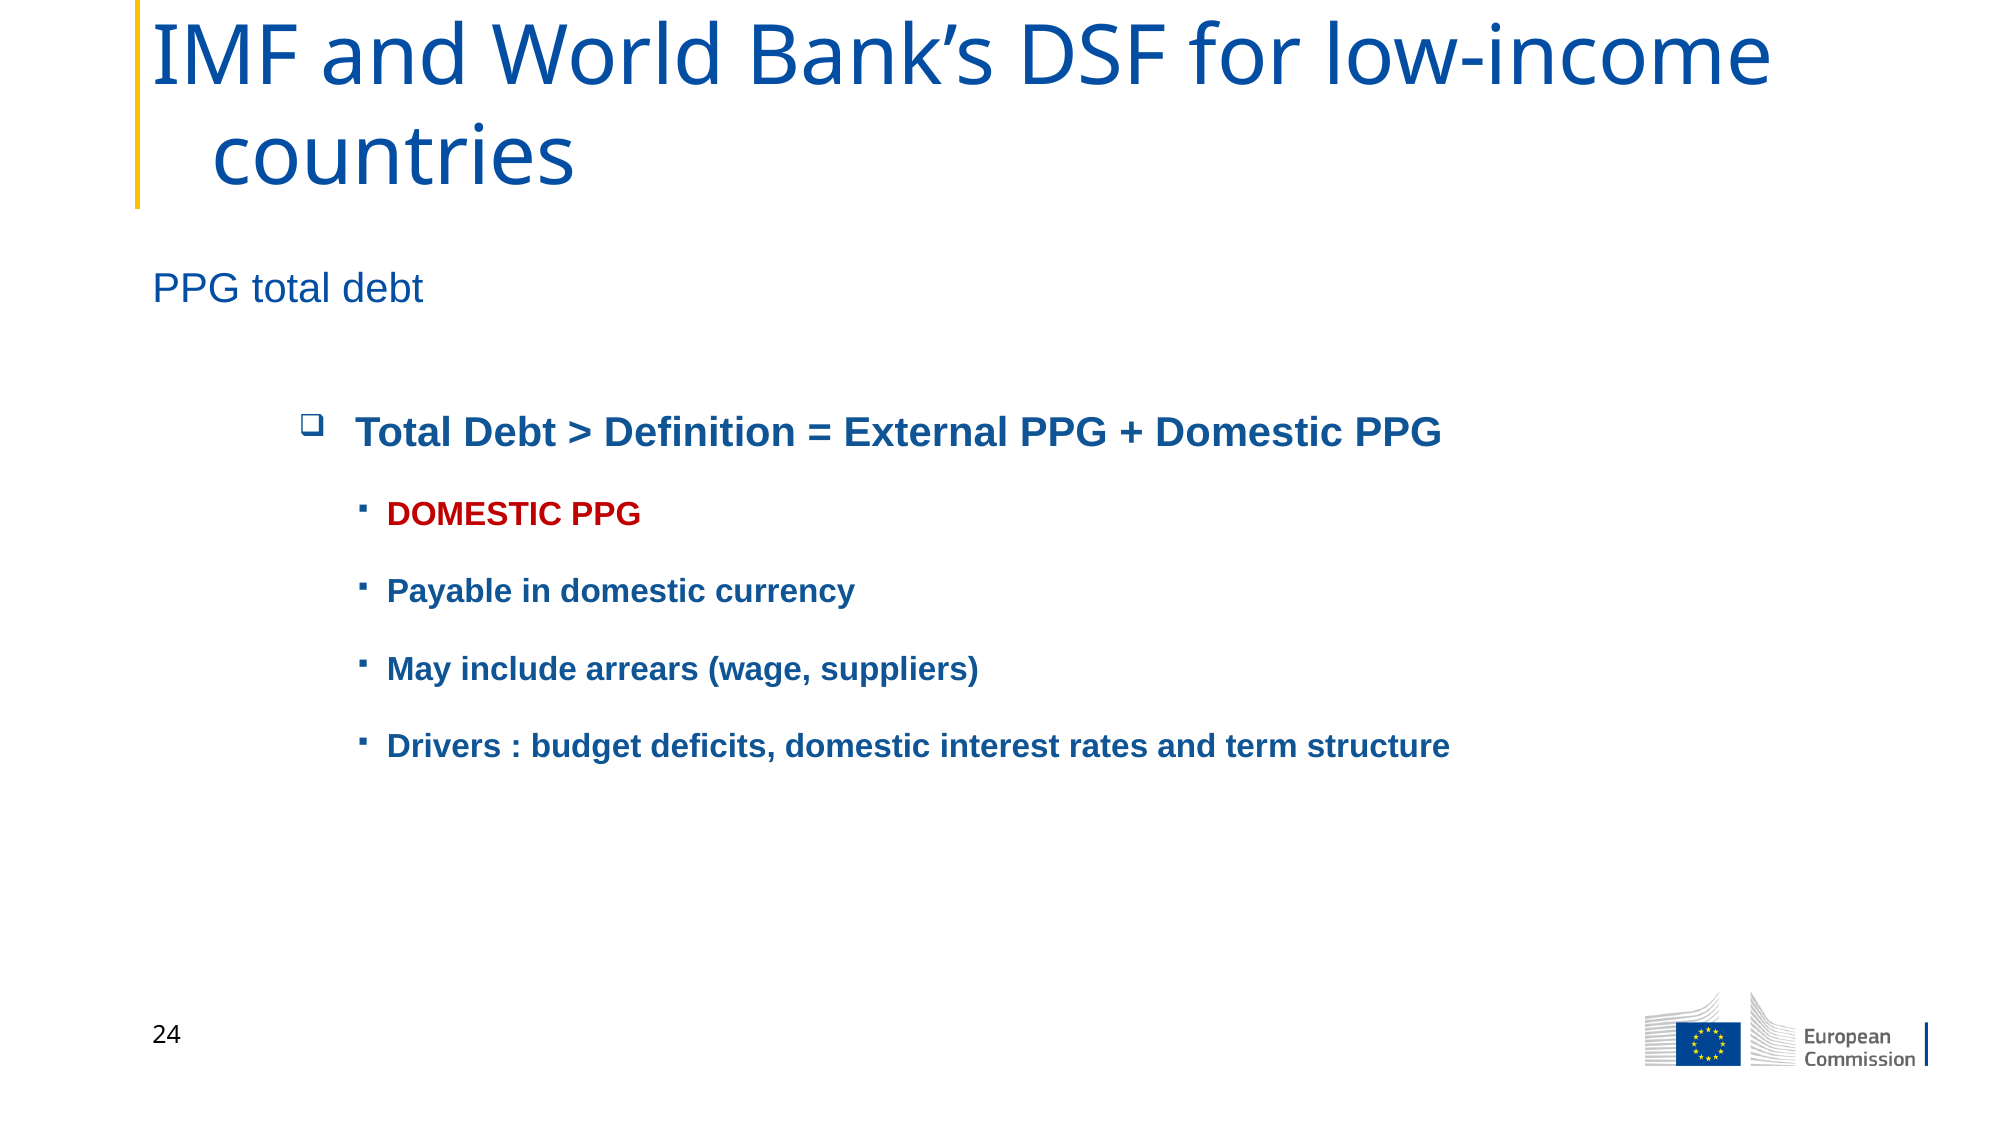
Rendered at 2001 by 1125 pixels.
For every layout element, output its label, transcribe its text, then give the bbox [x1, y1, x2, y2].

title PPG total debt [137, 237, 1863, 312]
slide_number 24 [137, 1005, 588, 1066]
text_box Total Debt > Definition = External PPG + Domestic PPG Domestic PPG Payable in domestic currency May include arrears (wage, suppliers) Drivers : budget deficits, domestic interest rates and term structure [283, 397, 1711, 870]
picture [1645, 991, 1928, 1066]
text_box IMF and World Bank’s DSF for low-income countries [137, 0, 1896, 218]
